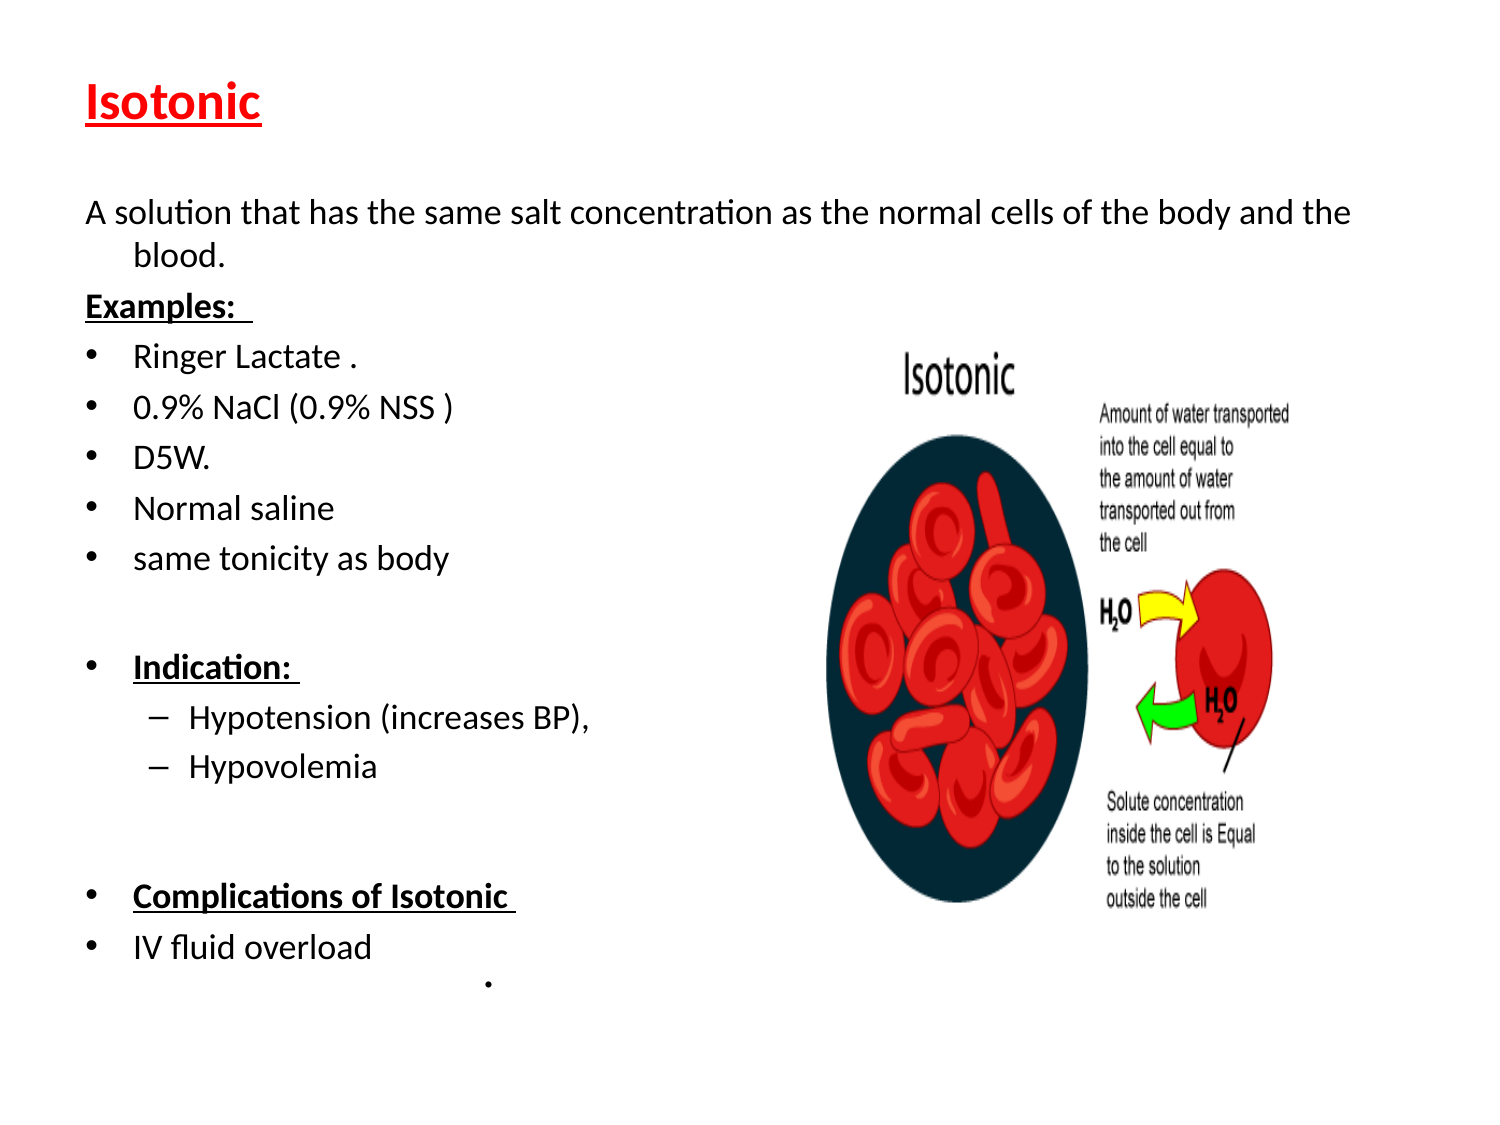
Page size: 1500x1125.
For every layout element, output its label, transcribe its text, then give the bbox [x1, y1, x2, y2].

list Isotonic A solution that has the same salt concentration as the normal cells of the body and the blood. Examples: Ringer Lactate . 0.9% NaCl (0.9% NSS ) D5W. Normal saline same tonicity as body Indication: Hypotension (increases BP), Hypovolemia Complications of Isotonic IV fluid overload [70, 58, 1421, 1017]
picture [796, 339, 1312, 926]
